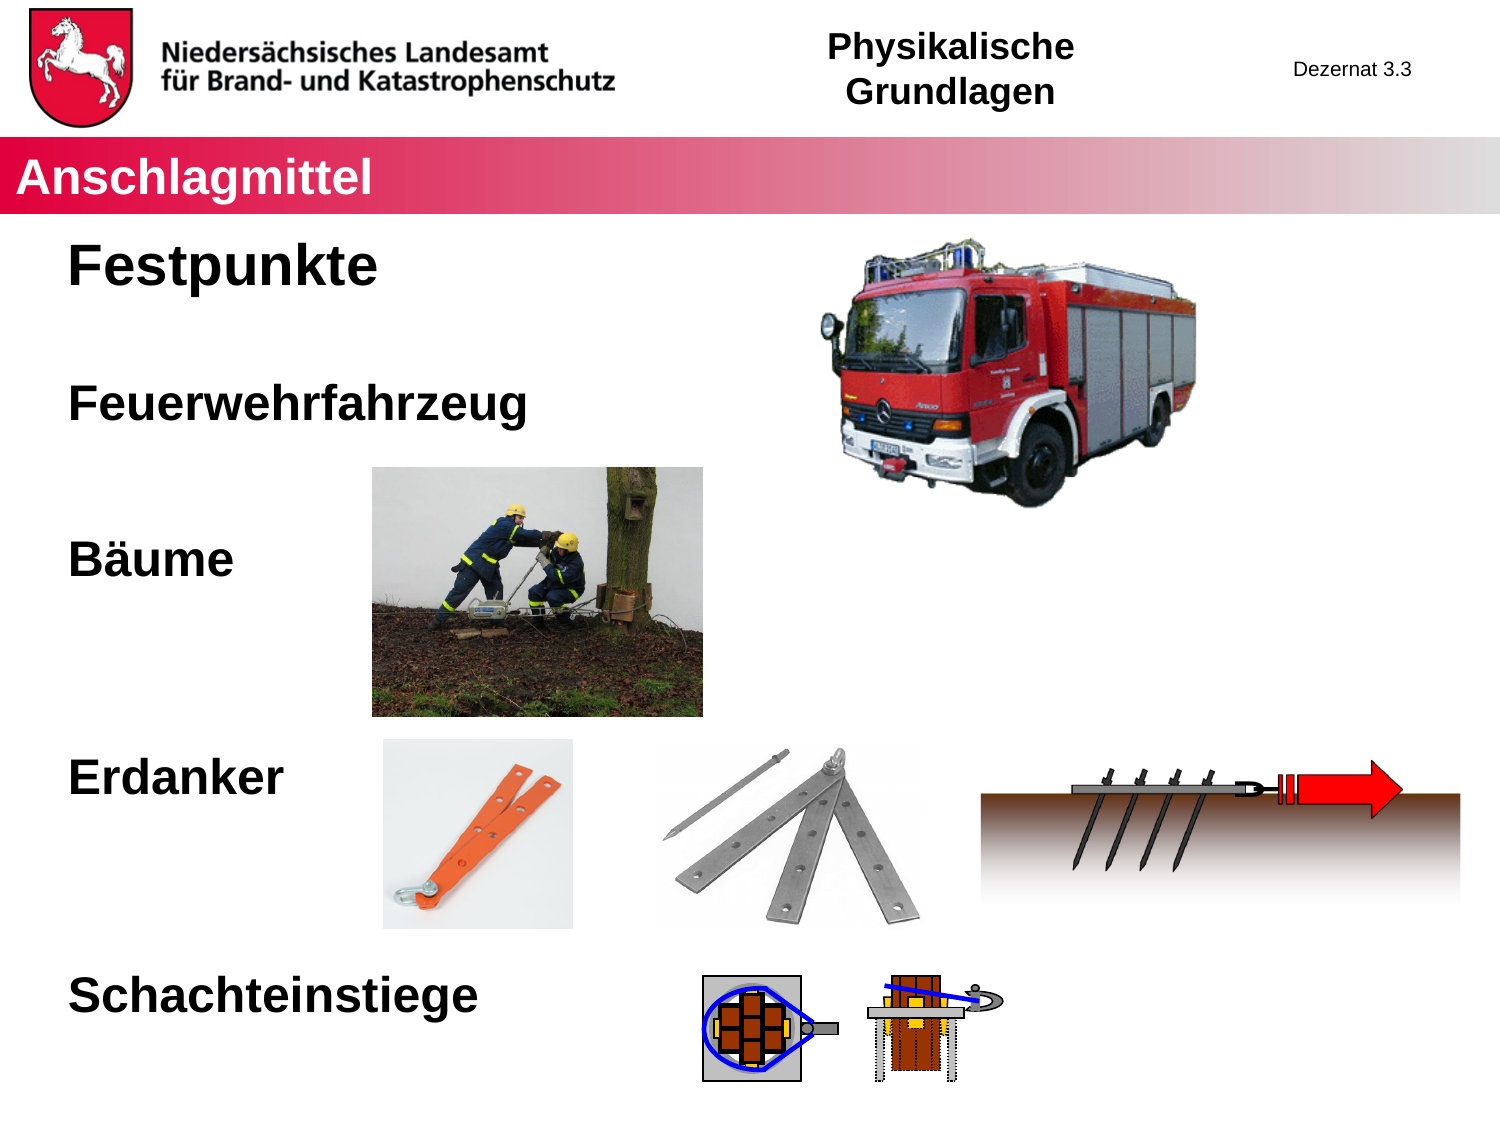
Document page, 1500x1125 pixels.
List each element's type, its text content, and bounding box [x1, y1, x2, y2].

picture [383, 739, 573, 929]
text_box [702, 976, 1003, 1081]
title Anschlagmittel [0, 137, 1098, 208]
picture [372, 467, 703, 717]
picture [797, 207, 1247, 545]
picture [974, 751, 1467, 914]
picture [655, 739, 928, 931]
text_box Festpunkte Feuerwehrfahrzeug Bäume Erdanker Schachteinstiege [53, 220, 1459, 1030]
picture [29, 8, 615, 129]
